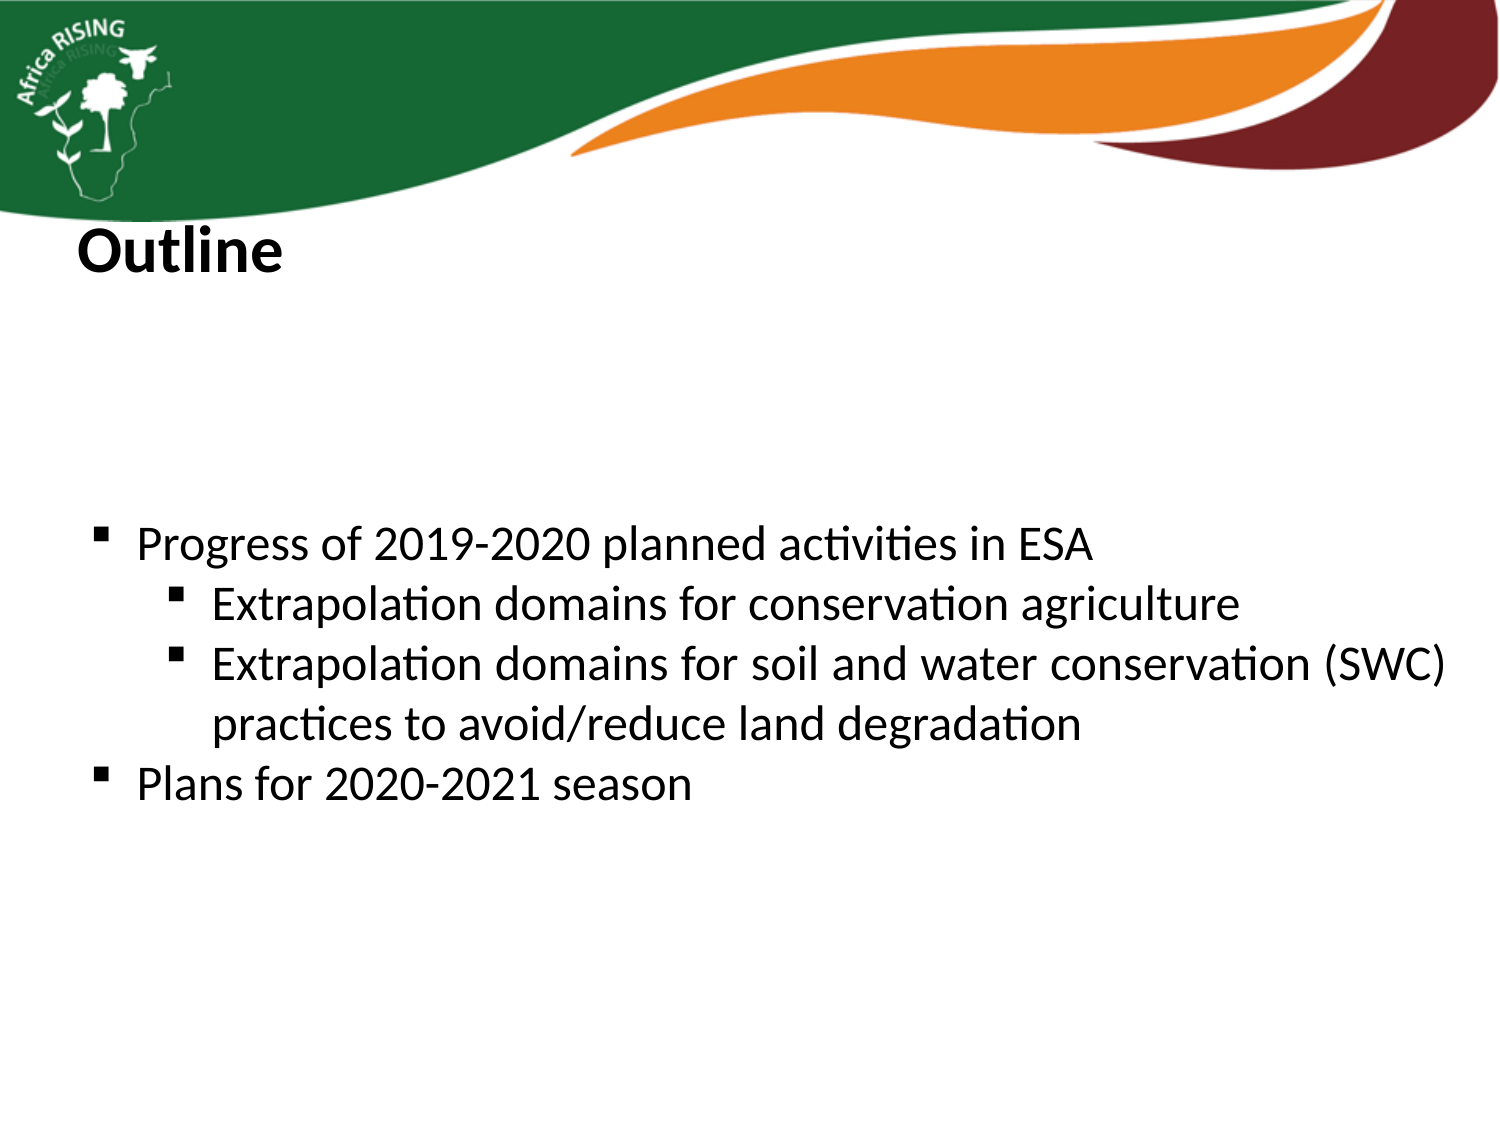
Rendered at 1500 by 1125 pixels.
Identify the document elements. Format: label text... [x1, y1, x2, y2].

text_box Progress of 2019-2020 planned activities in ESA Extrapolation domains for conservation agriculture Extrapolation domains for soil and water conservation (SWC) practices to avoid/reduce land degradation Plans for 2020-2021 season [75, 503, 1463, 818]
picture [0, 0, 1499, 222]
title Outline [62, 200, 1413, 313]
